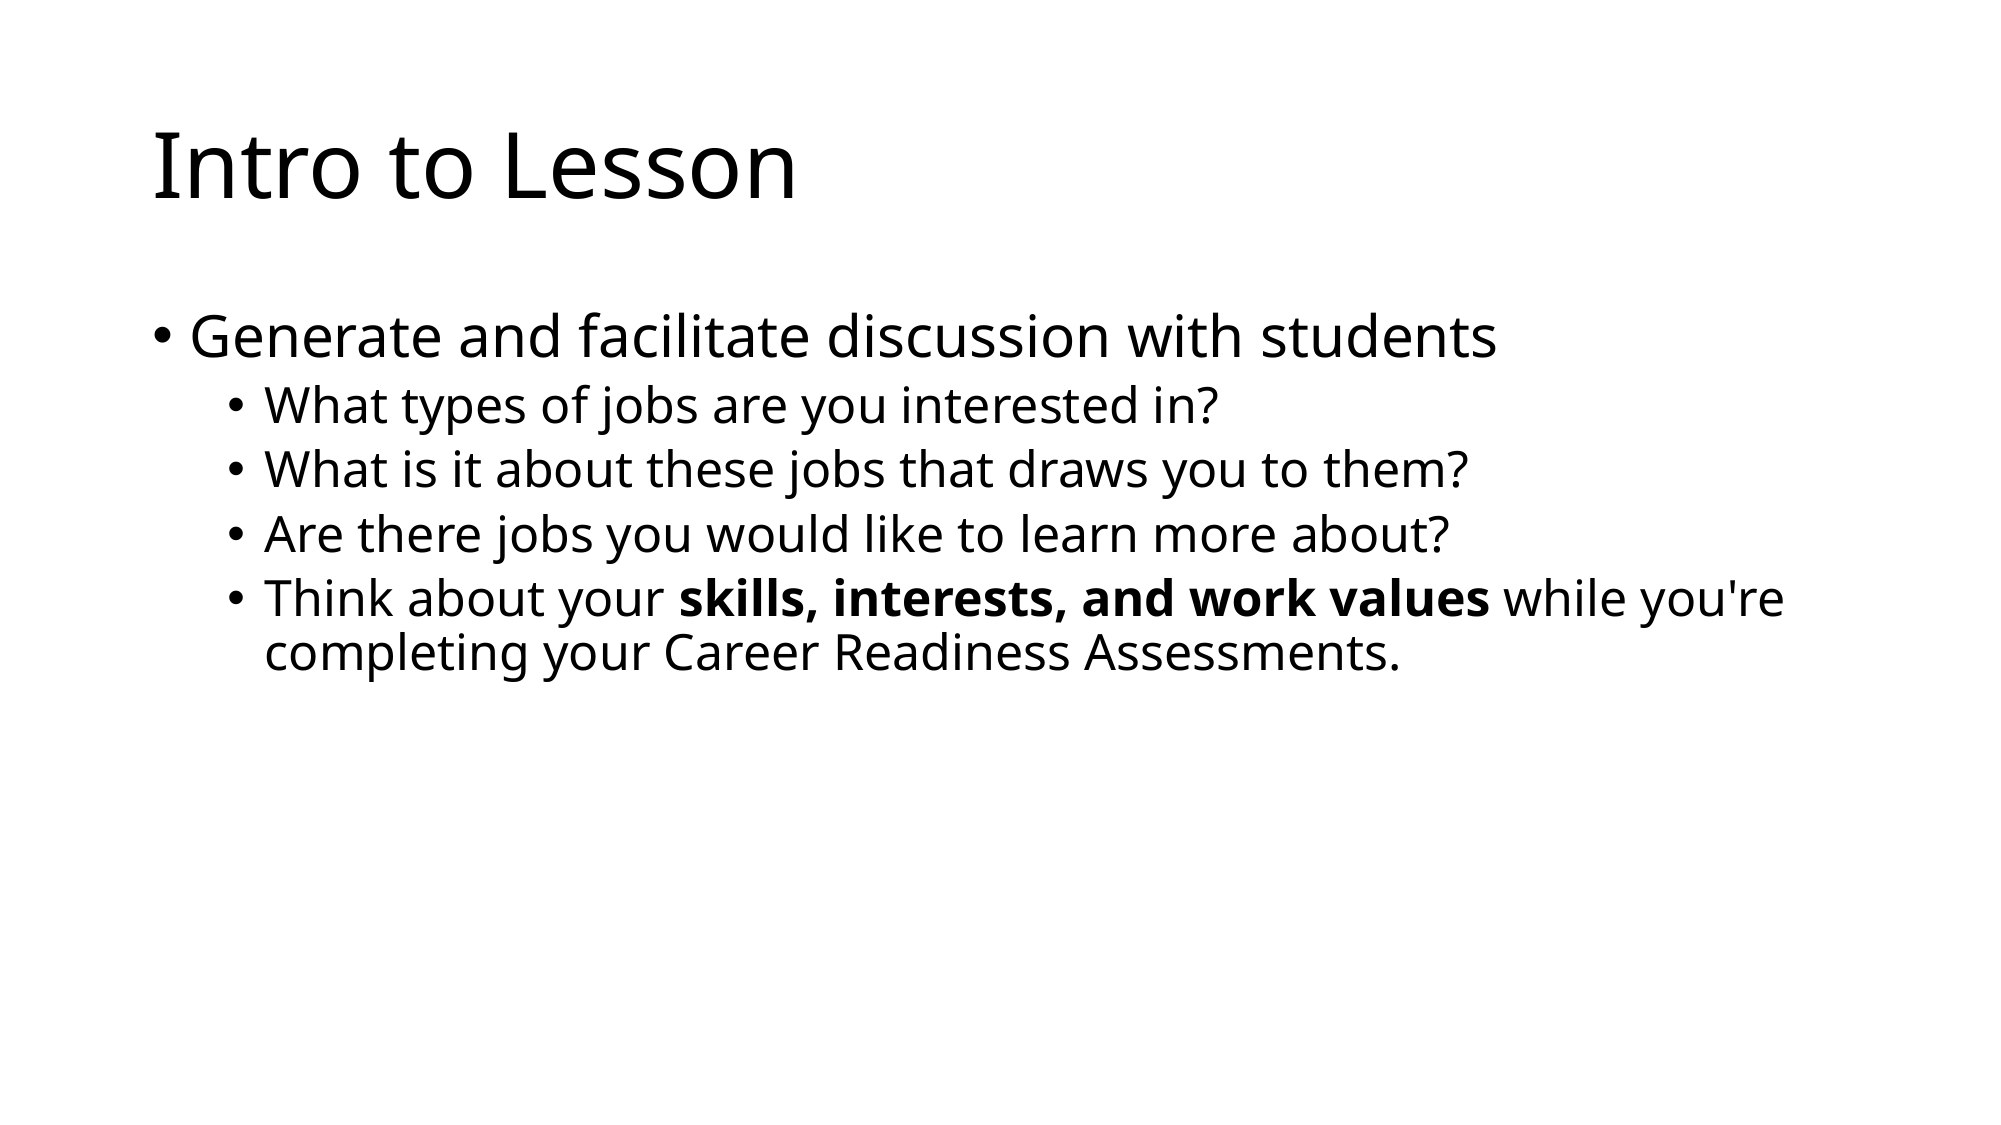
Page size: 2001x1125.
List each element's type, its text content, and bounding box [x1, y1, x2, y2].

title Intro to Lesson [137, 59, 1863, 278]
list Generate and facilitate discussion with students What types of jobs are you interested in? What is it about these jobs that draws you to them? Are there jobs you would like to learn more about? Think about your skills, interests, and work values while you're completing your Career Readiness Assessments. [137, 299, 1863, 1014]
